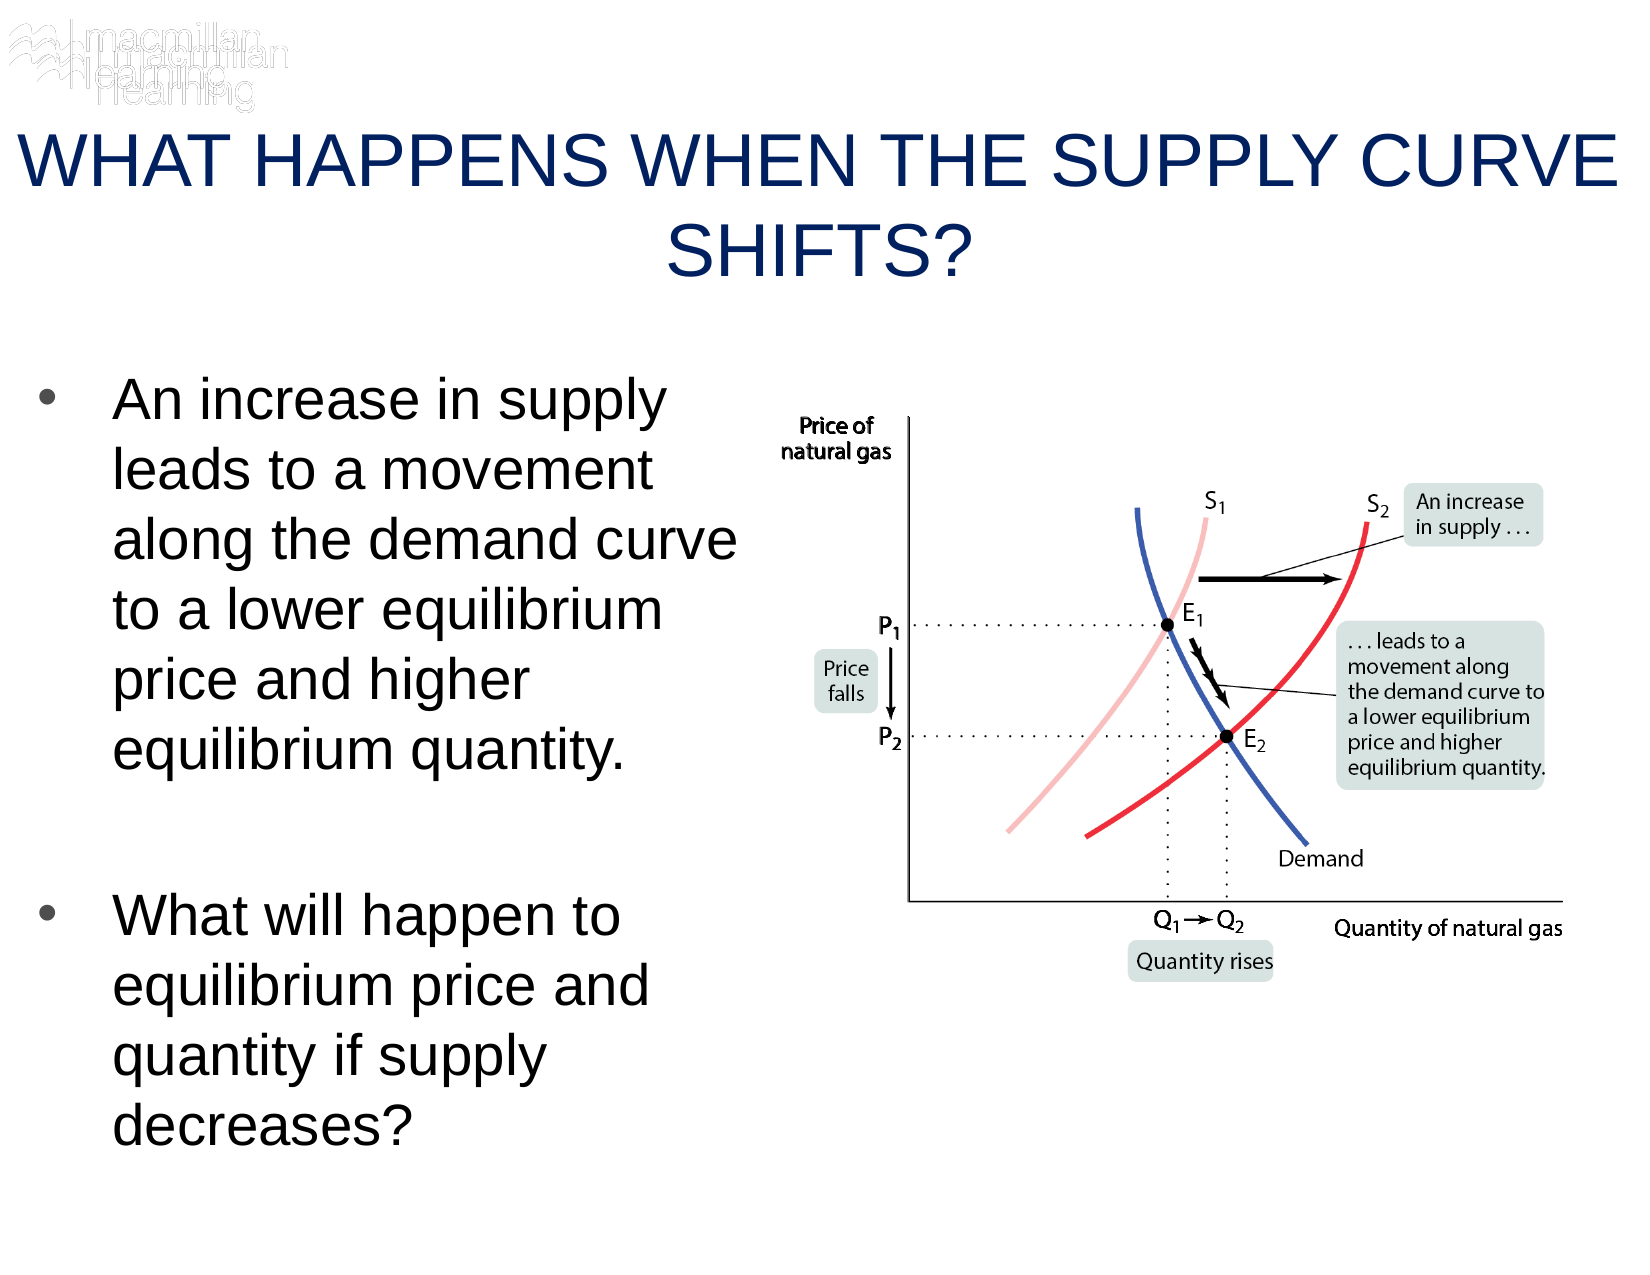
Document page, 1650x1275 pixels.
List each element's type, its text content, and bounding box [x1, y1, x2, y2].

picture [9, 19, 288, 112]
picture [780, 413, 1563, 983]
title WHAT HAPPENS WHEN THE SUPPLY CURVE SHIFTS? [0, 112, 1640, 291]
list An increase in supply leads to a movement along the demand curve to a lower equilibrium price and higher equilibrium quantity. What will happen to equilibrium price and quantity if supply decreases? [22, 346, 777, 1165]
